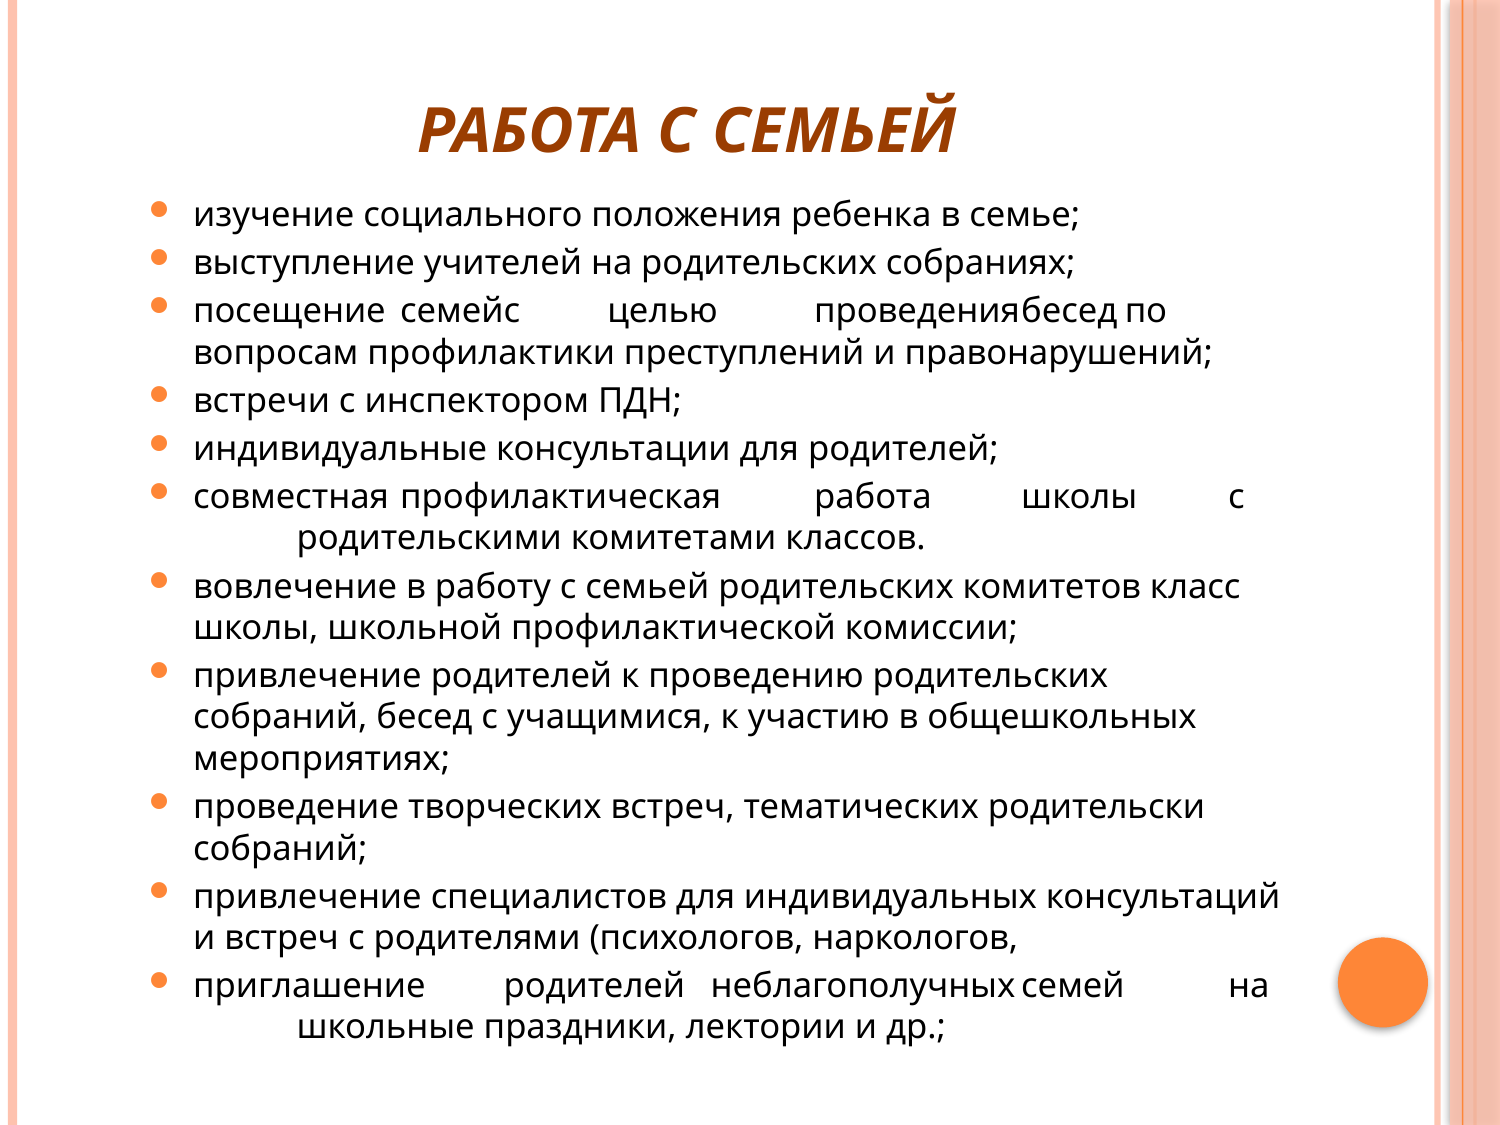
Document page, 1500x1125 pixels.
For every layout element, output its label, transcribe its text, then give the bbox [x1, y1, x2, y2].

list изучение социального положения ребенка в семье; выступление учителей на родительских собраниях; посещение семей с целью проведения бесед по вопросам профилактики преступлений и правонарушений; встречи с инспектором ПДН; индивидуальные консультации для родителей; совместная профилактическая работа школы с родительскими комитетами классов. вовлечение в работу с семьей родительских комитетов класс школы, школьной профилактической комиссии; привлечение родителей к проведению родительских собраний, бесед с учащимися, к участию в общешкольных мероприятиях; проведение творческих встреч, тематических родительски собраний; привлечение специалистов для индивидуальных консультаций и встреч с родителями (психологов, наркологов, приглашение родителей неблагополучных семей на школьные праздники, лектории и др.; [75, 184, 1300, 1062]
title Работа с семьей [75, 45, 1300, 173]
